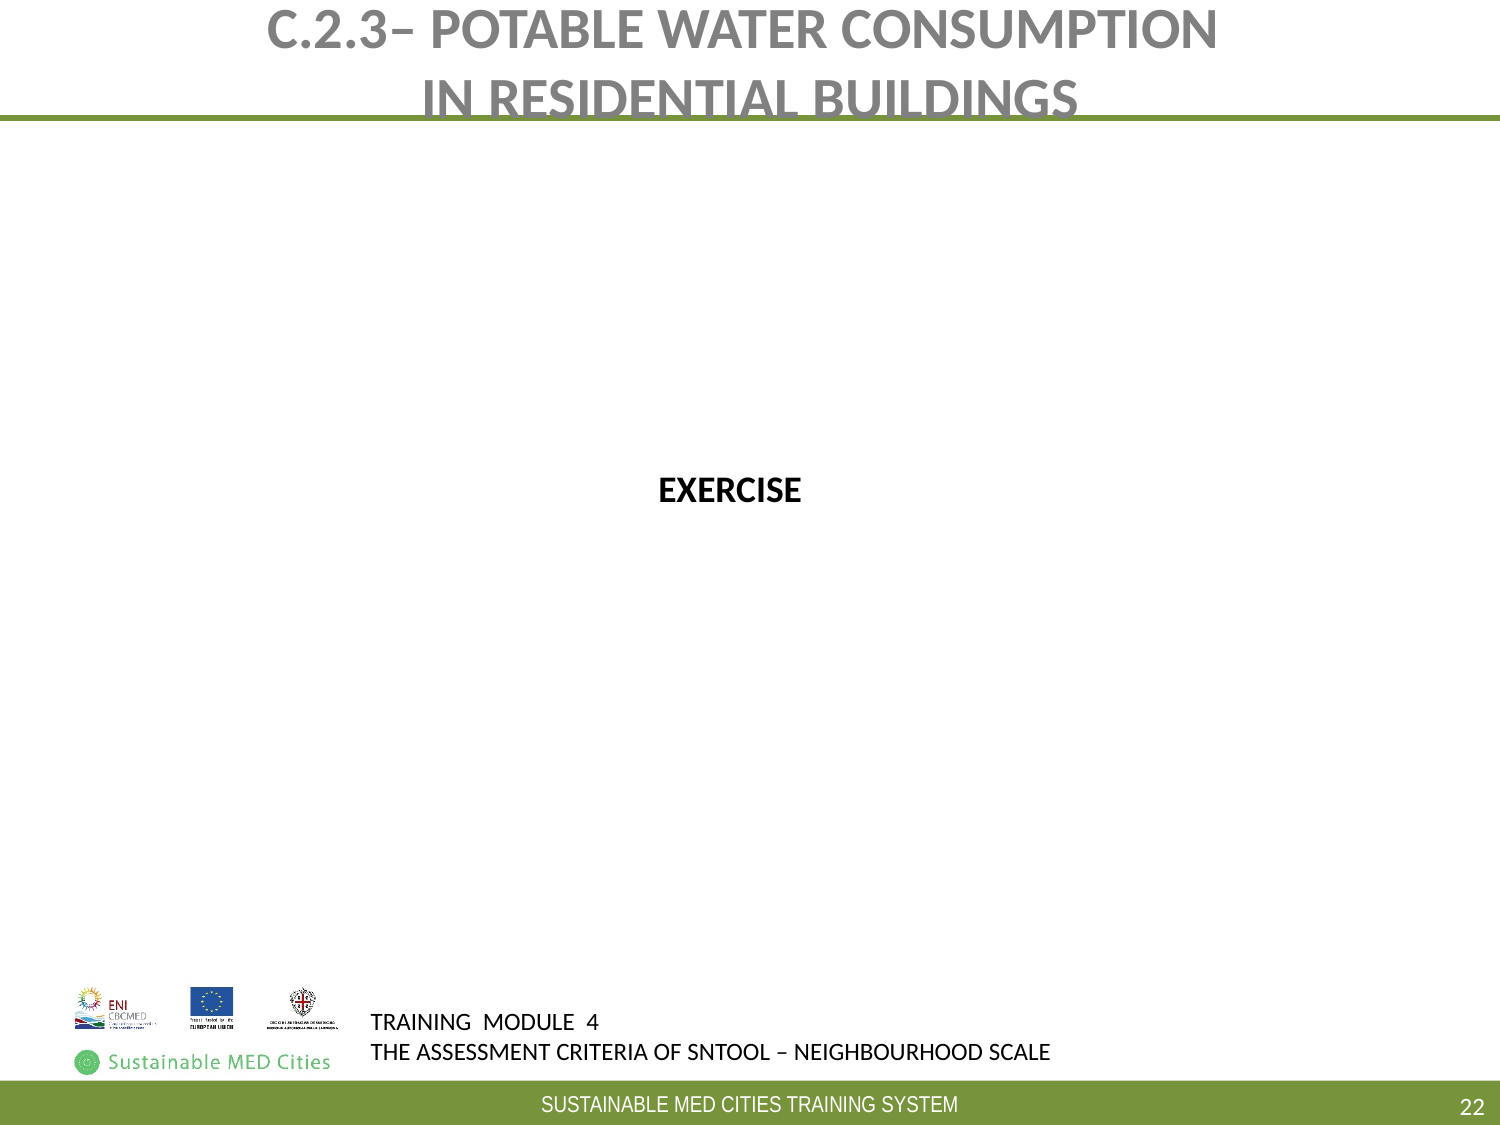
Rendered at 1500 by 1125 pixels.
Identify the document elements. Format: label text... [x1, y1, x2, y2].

list EXERCISE [43, 262, 1425, 944]
picture [62, 978, 356, 1080]
title C.2.3– POTABLE WATER CONSUMPTION IN RESIDENTIAL BUILDINGS [0, 0, 1500, 121]
slide_number 22 [1149, 1086, 1500, 1125]
